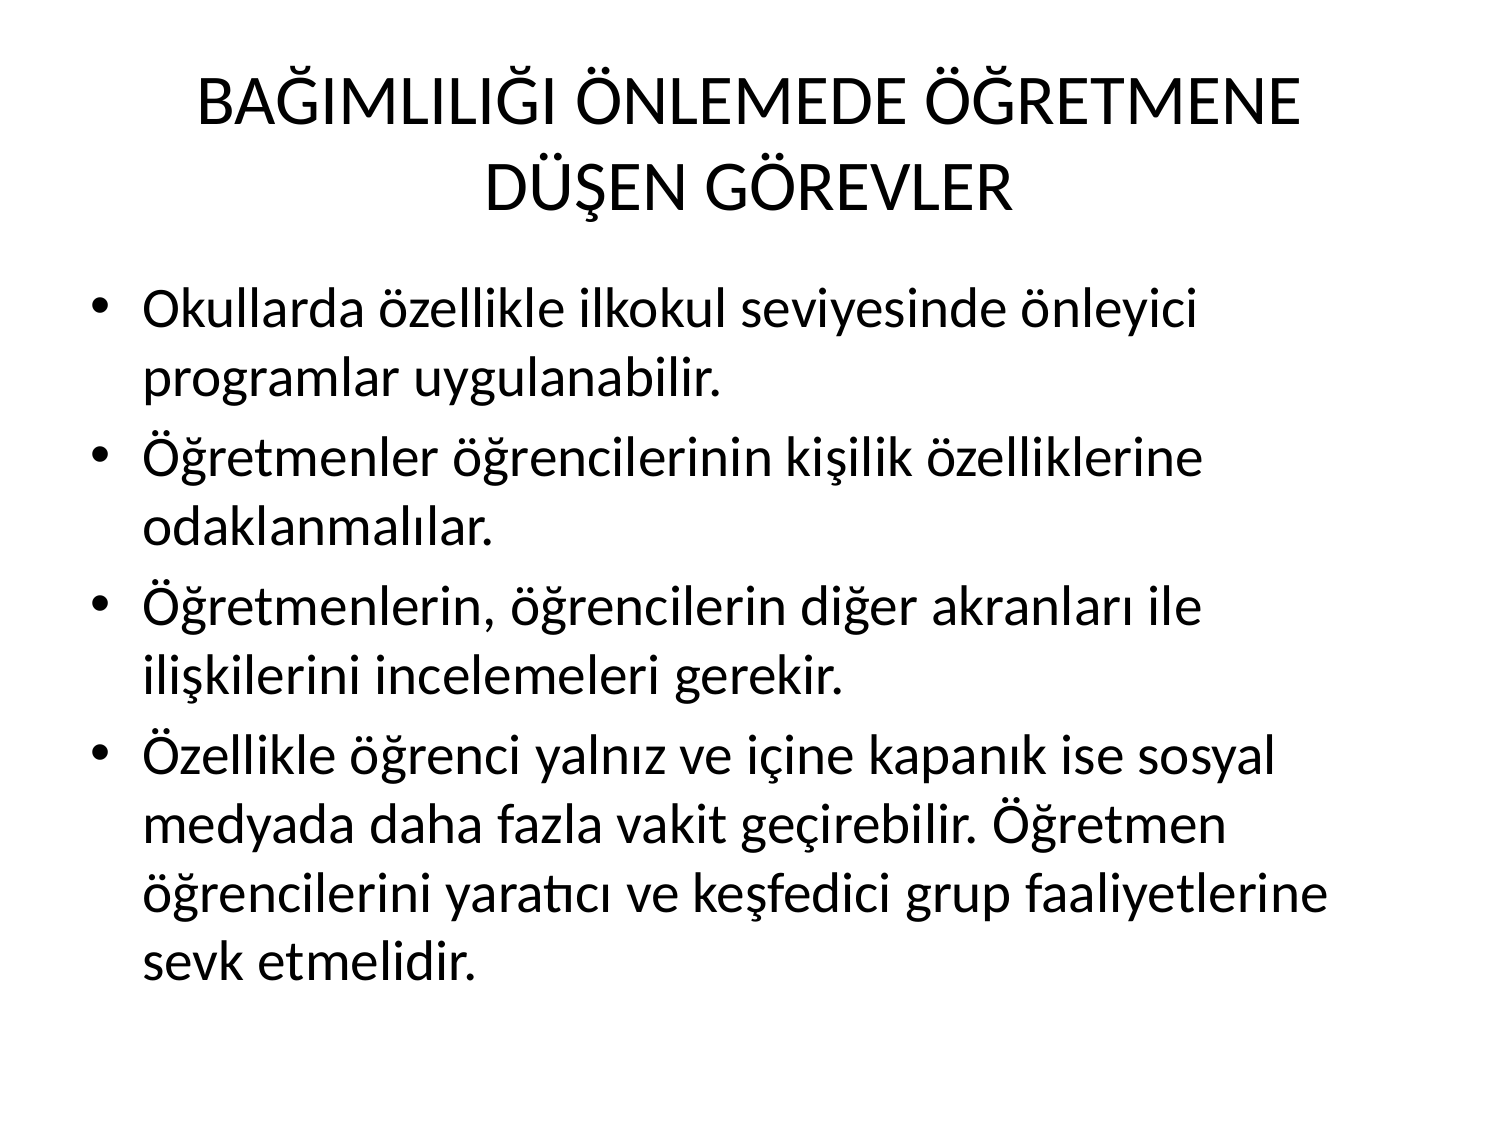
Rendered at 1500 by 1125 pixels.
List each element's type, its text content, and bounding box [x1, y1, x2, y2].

list Okullarda özellikle ilkokul seviyesinde önleyici programlar uygulanabilir. Öğretmenler öğrencilerinin kişilik özelliklerine odaklanmalılar. Öğretmenlerin, öğrencilerin diğer akranları ile ilişkilerini incelemeleri gerekir. Özellikle öğrenci yalnız ve içine kapanık ise sosyal medyada daha fazla vakit geçirebilir. Öğretmen öğrencilerini yaratıcı ve keşfedici grup faaliyetlerine sevk etmelidir. [75, 262, 1425, 1005]
title BAĞIMLILIĞI ÖNLEMEDE ÖĞRETMENE DÜŞEN GÖREVLER [75, 45, 1425, 233]
